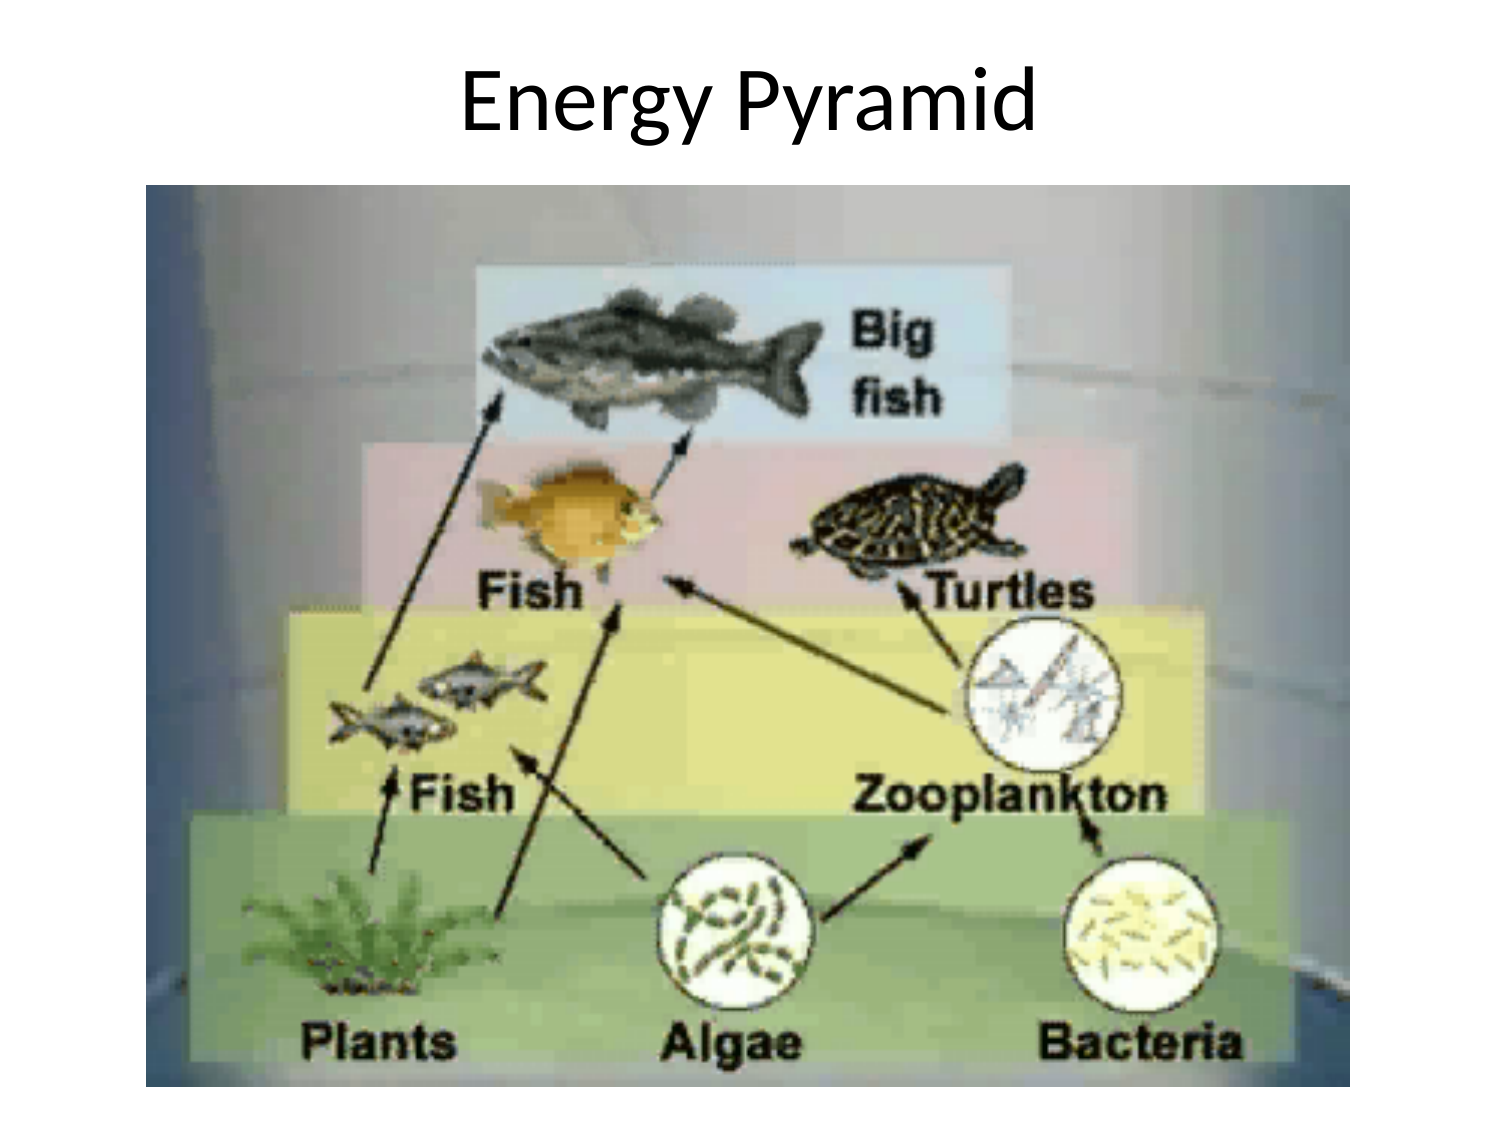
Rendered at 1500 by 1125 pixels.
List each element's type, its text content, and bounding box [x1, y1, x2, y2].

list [145, 184, 1351, 1088]
title Energy Pyramid [75, 0, 1425, 188]
